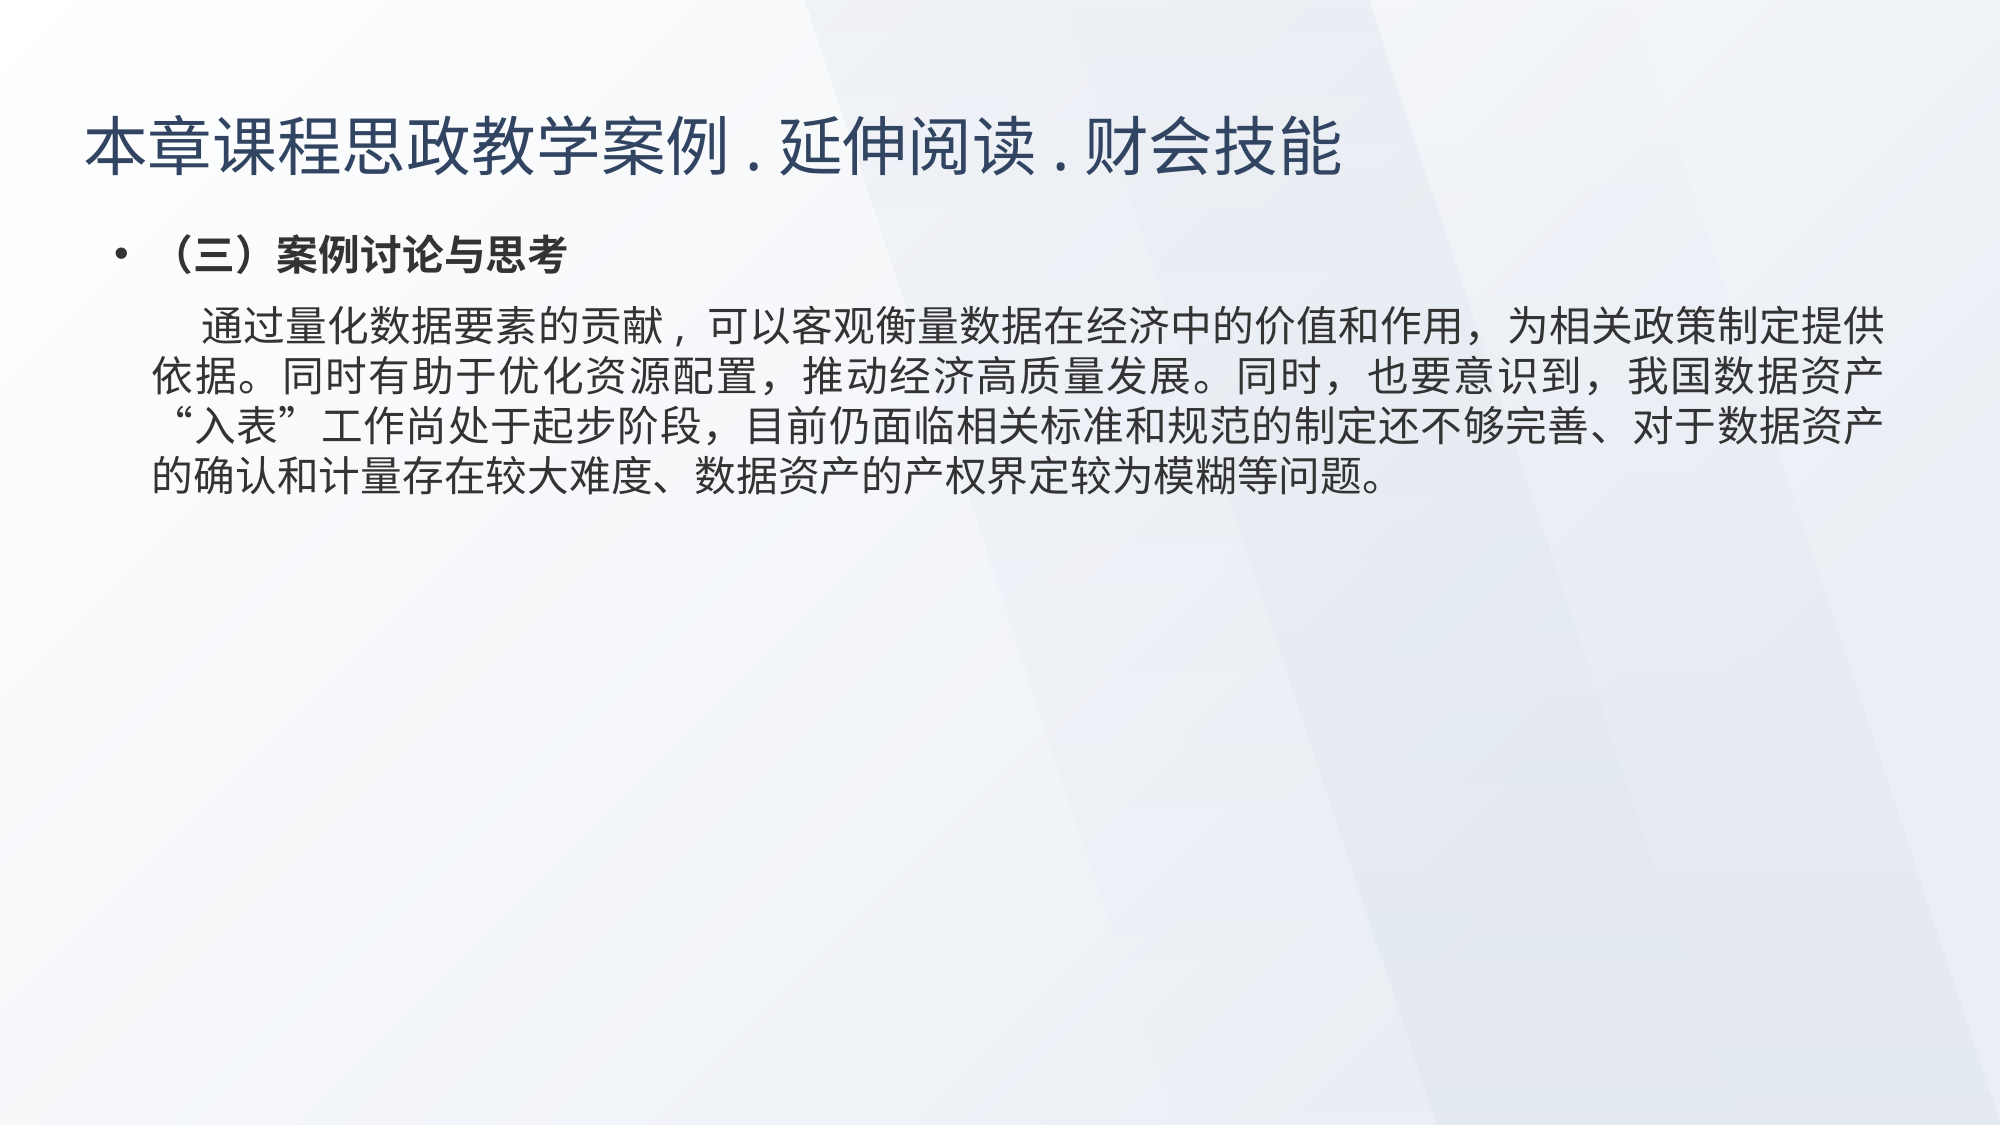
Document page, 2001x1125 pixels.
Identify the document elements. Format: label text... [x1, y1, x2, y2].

list （三）案例讨论与思考 通过量化数据要素的贡献, 可以客观衡量数据在经济中的价值和作用，为相关政策制定提供依据。同时有助于优化资源配置，推动经济高质量发展。同时，也要意识到，我国数据资产“入表”工作尚处于起步阶段，目前仍面临相关标准和规范的制定还不够完善、对于数据资产的确认和计量存在较大难度、数据资产的产权界定较为模糊等问题。 [114, 213, 1886, 1013]
title 本章课程思政教学案例.延伸阅读.财会技能 [83, 100, 1361, 184]
